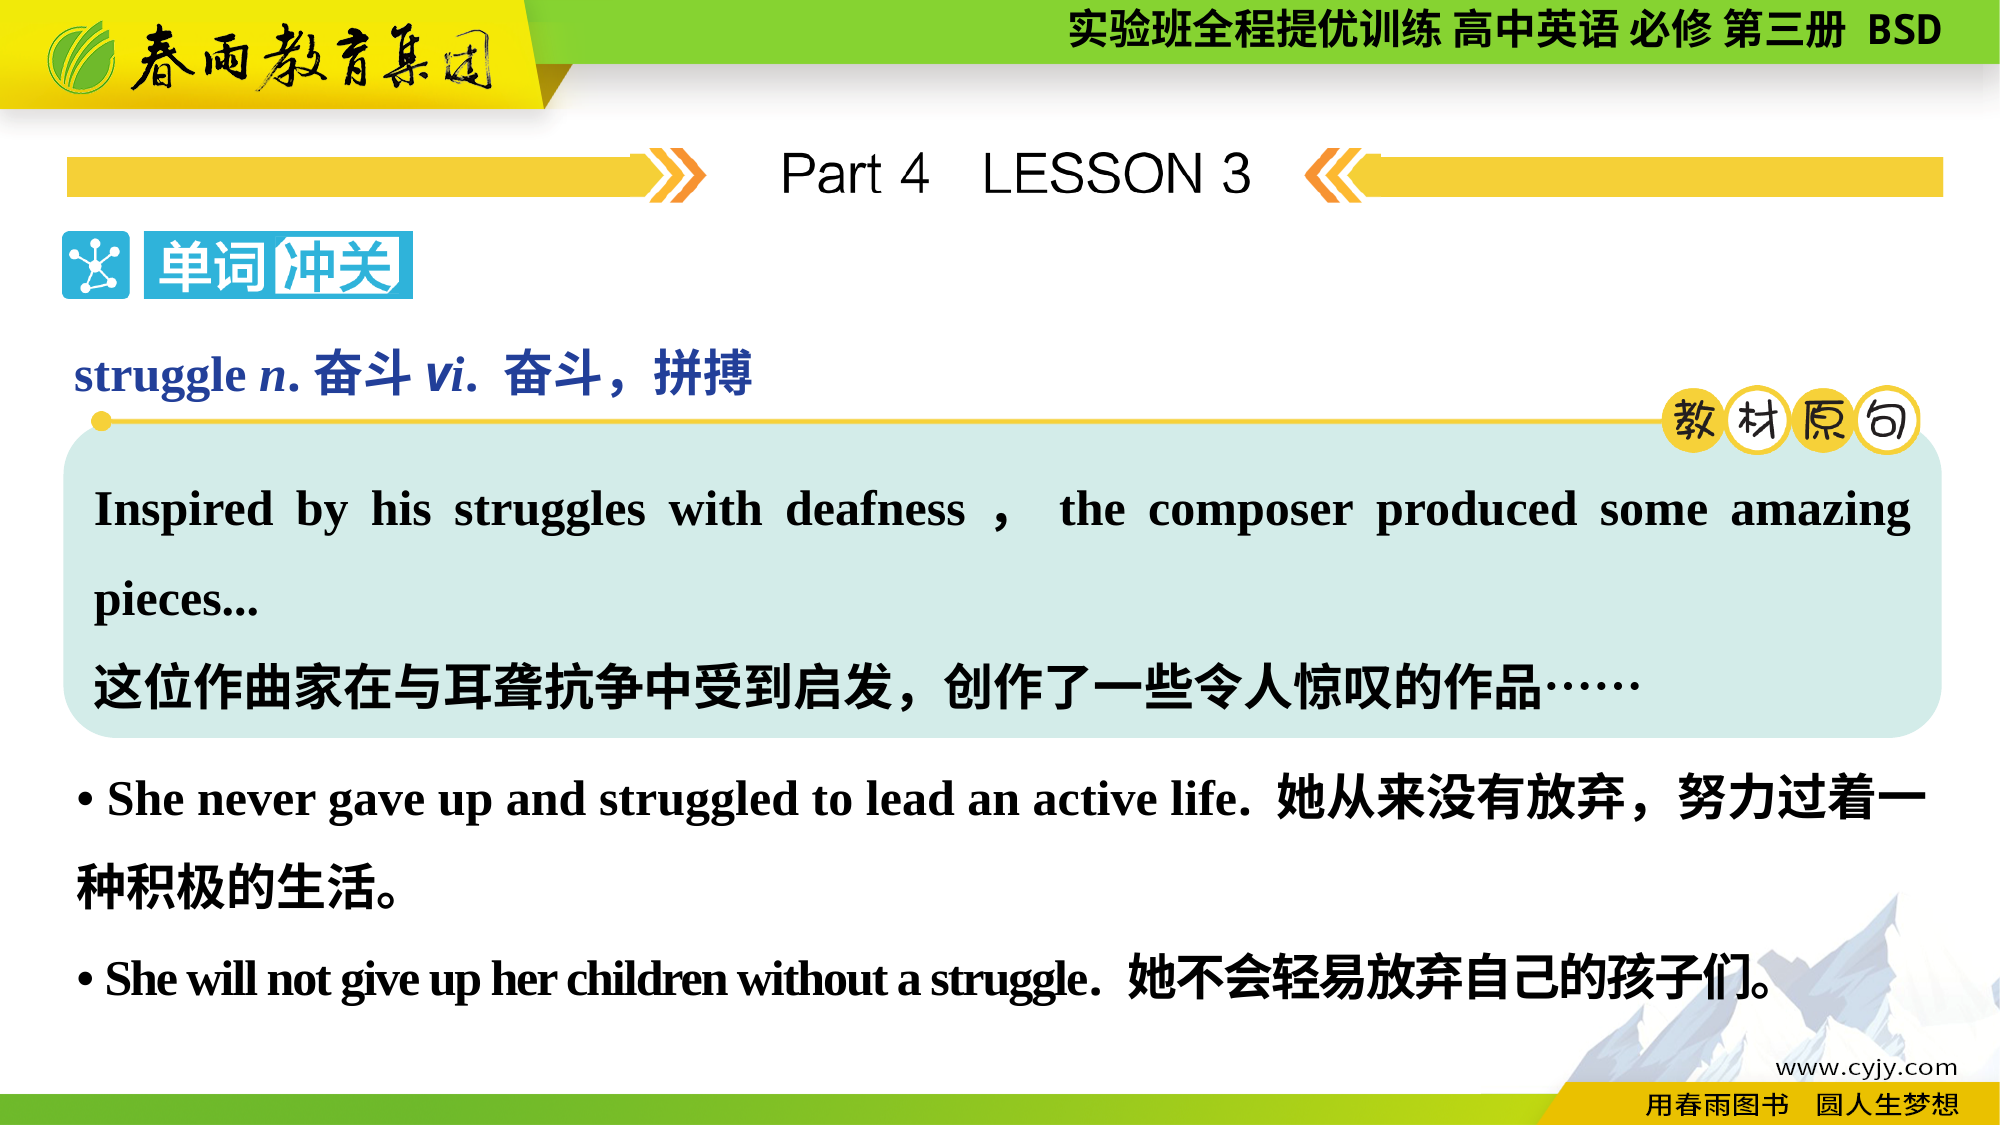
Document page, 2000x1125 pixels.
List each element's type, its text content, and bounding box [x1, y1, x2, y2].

list struggle n.奋斗vi. 奋斗，拼搏 [59, 304, 1944, 411]
picture [0, 0, 2000, 1125]
text_box Inspired by his struggles with deafness，the composer produced some amazing pieces... 这位作曲家在与耳聋抗争中受到启发，创作了一些令人惊叹的作品…… [63, 432, 1942, 727]
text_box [90, 385, 1921, 484]
text_box • She never gave up and struggled to lead an active life. 她从来没有放弃，努力过着一种积极的生活。 • She will not give up her children without a struggle. 她不会轻易放弃自己的孩子们。 [61, 727, 1942, 1013]
